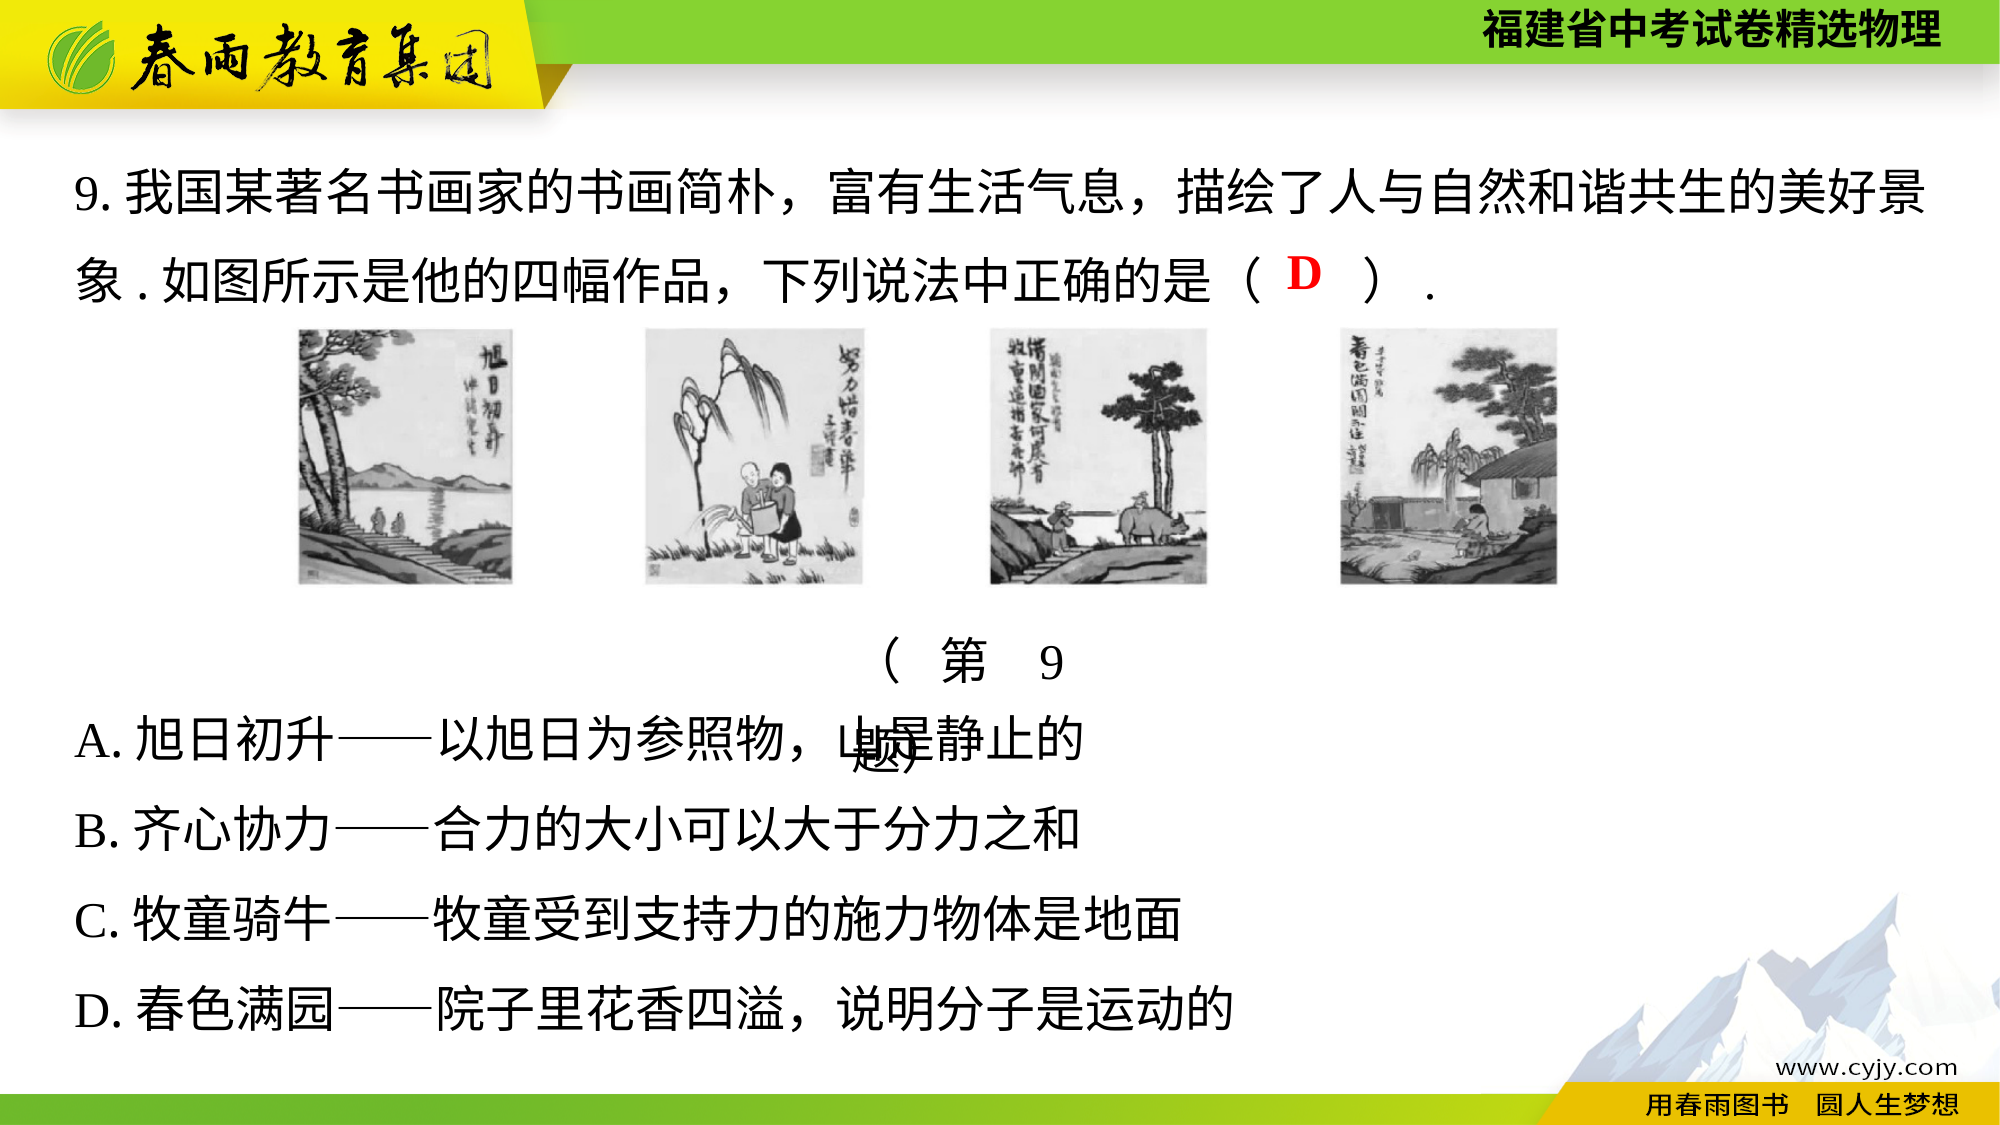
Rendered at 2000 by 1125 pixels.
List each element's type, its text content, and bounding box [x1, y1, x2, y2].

list 9.我国某著名书画家的书画简朴，富有生活气息，描绘了人与自然和谐共生的美好景象.如图所示是他的四幅作品，下列说法中正确的是（ ）. A.旭日初升——以旭日为参照物，山是静止的 B.齐心协力——合力的大小可以大于分力之和 C.牧童骑牛——牧童受到支持力的施力物体是地面 D.春色满园——院子里花香四溢，说明分子是运动的 [59, 122, 1944, 1054]
picture [0, 0, 2000, 1125]
text_box D [1272, 231, 1338, 307]
text_box （第9题） [836, 596, 1092, 697]
